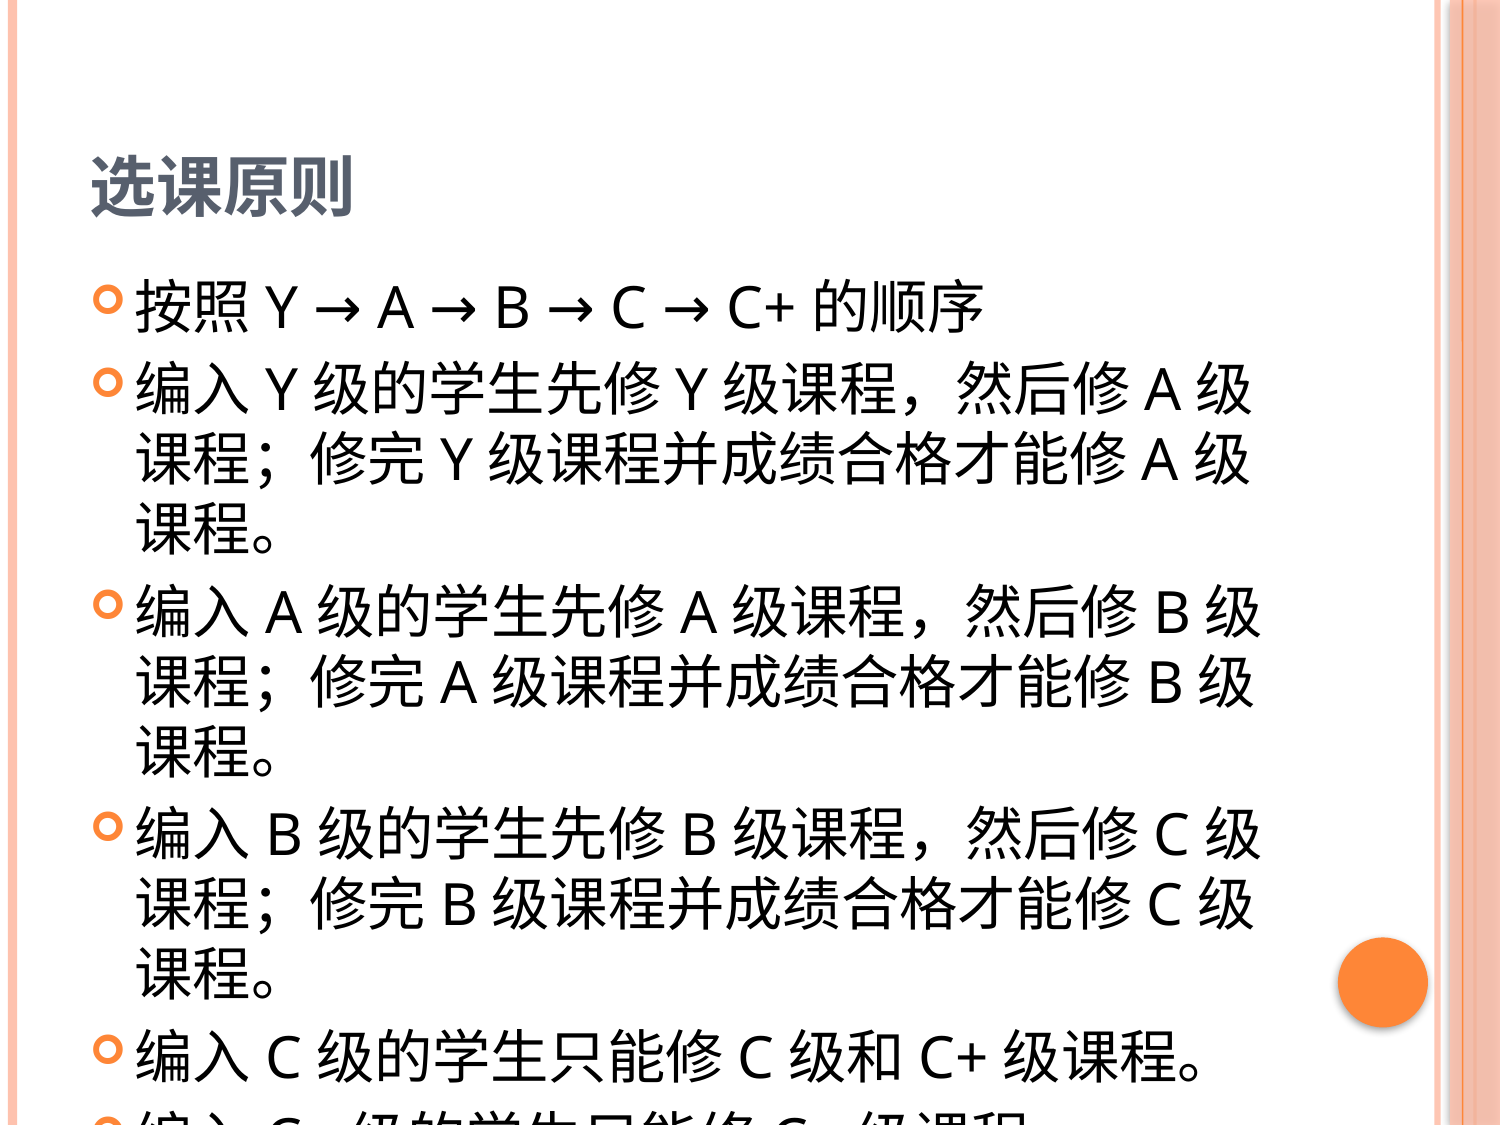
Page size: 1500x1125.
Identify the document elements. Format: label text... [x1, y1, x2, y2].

title 选课原则 [75, 45, 1300, 233]
list 按照Y → A → B → C → C+的顺序 编入Y级的学生先修Y级课程，然后修A级课程；修完Y级课程并成绩合格才能修A级课程。 编入A级的学生先修A级课程，然后修B级课程；修完A级课程并成绩合格才能修B级课程。 编入B级的学生先修B级课程，然后修C级课程；修完B级课程并成绩合格才能修C级课程。 编入C级的学生只能修C级和C+级课程。 编入C+级的学生只能修C+级课程。 [75, 262, 1300, 1062]
